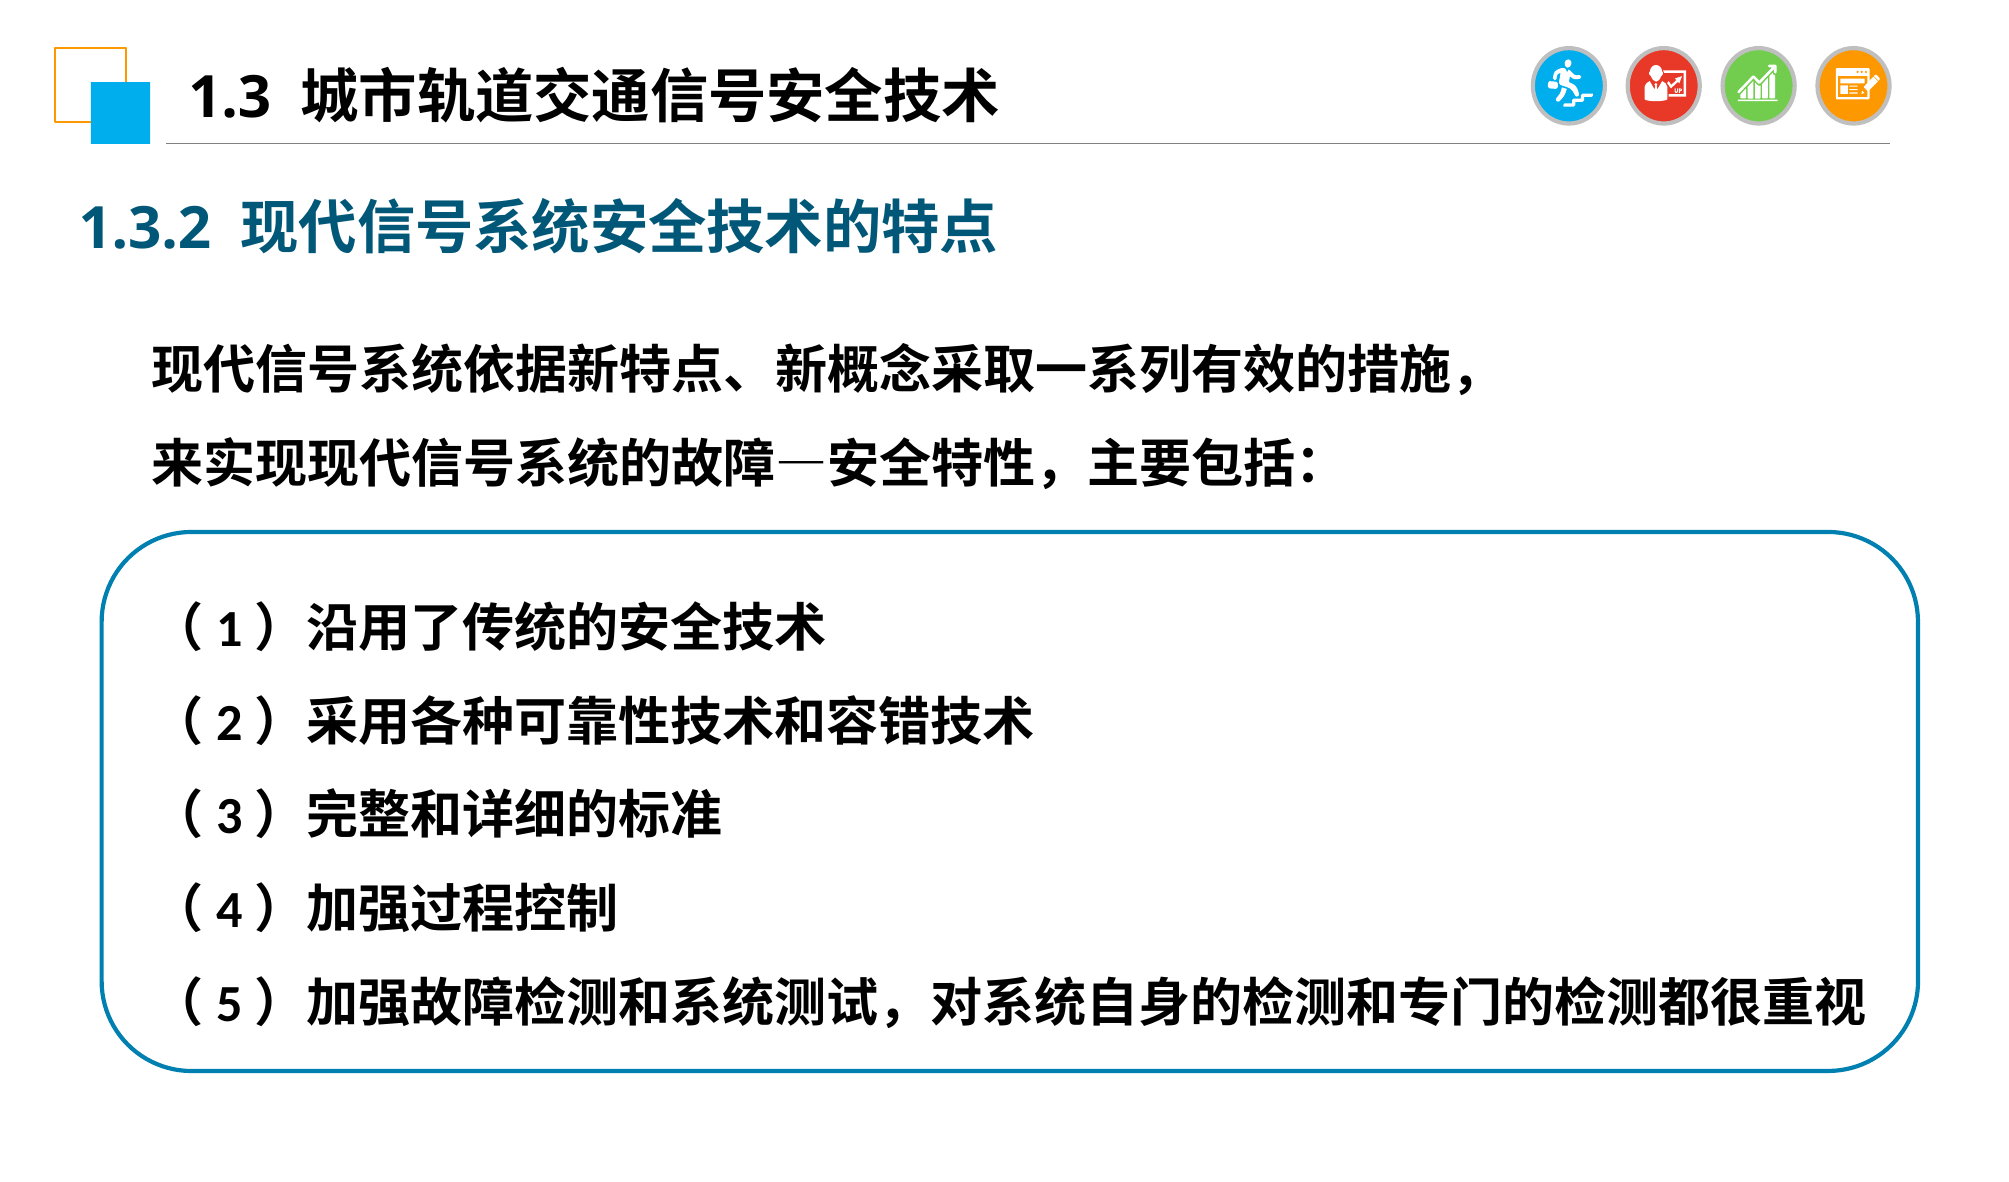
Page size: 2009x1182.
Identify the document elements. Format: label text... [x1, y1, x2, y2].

text_box 现代信号系统依据新特点、新概念采取一系列有效的措施，来实现现代信号系统的故障—安全特性，主要包括： [136, 297, 1506, 500]
text_box 1.3 城市轨道交通信号安全技术 [173, 51, 1015, 137]
text_box [99, 529, 1921, 1074]
text_box 1.3.2 现代信号系统安全技术的特点 [58, 180, 1019, 271]
text_box （1）沿用了传统的安全技术 （2）采用各种可靠性技术和容错技术 （3）完整和详细的标准 （4）加强过程控制 （5）加强故障检测和系统测试，对系统自身的检测和专门的检测都很重视 [136, 555, 1883, 1039]
